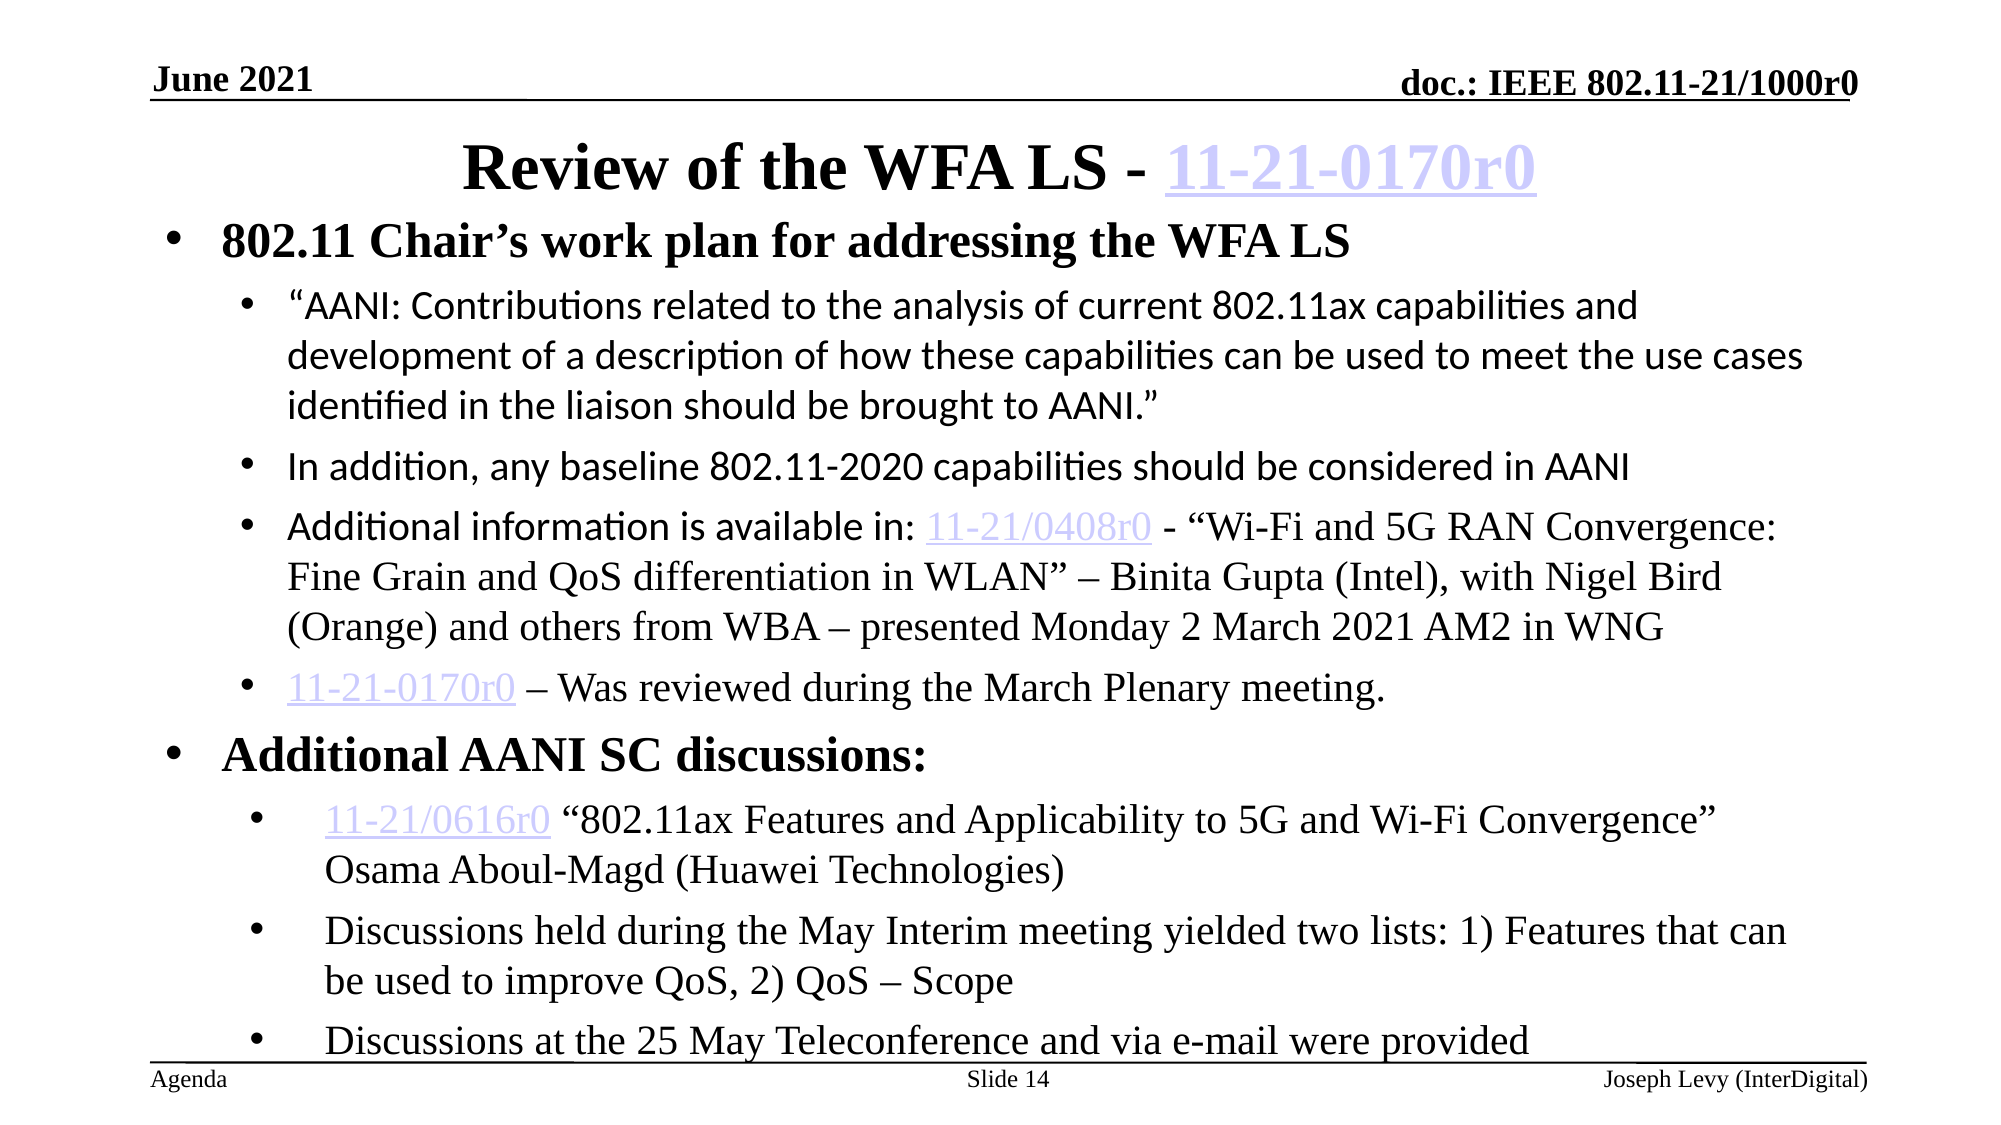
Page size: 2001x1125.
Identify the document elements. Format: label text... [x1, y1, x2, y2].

slide_number Slide 14 [950, 1061, 1067, 1123]
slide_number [152, 54, 563, 100]
list 802.11 Chair’s work plan for addressing the WFA LS “AANI: Contributions related to the analysis of current 802.11ax capabilities and development of a description of how these capabilities can be used to meet the use cases identified in the liaison should be brought to AANI.” In addition, any baseline 802.11-2020 capabilities should be considered in AANI Additional information is available in: 11-21/0408r0 - “Wi-Fi and 5G RAN Convergence: Fine Grain and QoS differentiation in WLAN” – Binita Gupta (Intel), with Nigel Bird (Orange) and others from WBA – presented Monday 2 March 2021 AM2 in WNG 11-21-0170r0 – Was reviewed during the March Plenary meeting. Additional AANI SC discussions: 11-21/0616r0 “802.11ax Features and Applicability to 5G and Wi-Fi Convergence” Osama Aboul-Magd (Huawei Technologies) Discussions held during the May Interim meeting yielded two lists: 1) Features that can be used to improve QoS, 2) QoS – Scope Discussions at the 25 May Teleconference and via e-mail were provided [149, 199, 1850, 1071]
title Review of the WFA LS - 11-21-0170r0 [149, 112, 1850, 199]
footer Joseph Levy (InterDigital) [1171, 1061, 1869, 1093]
